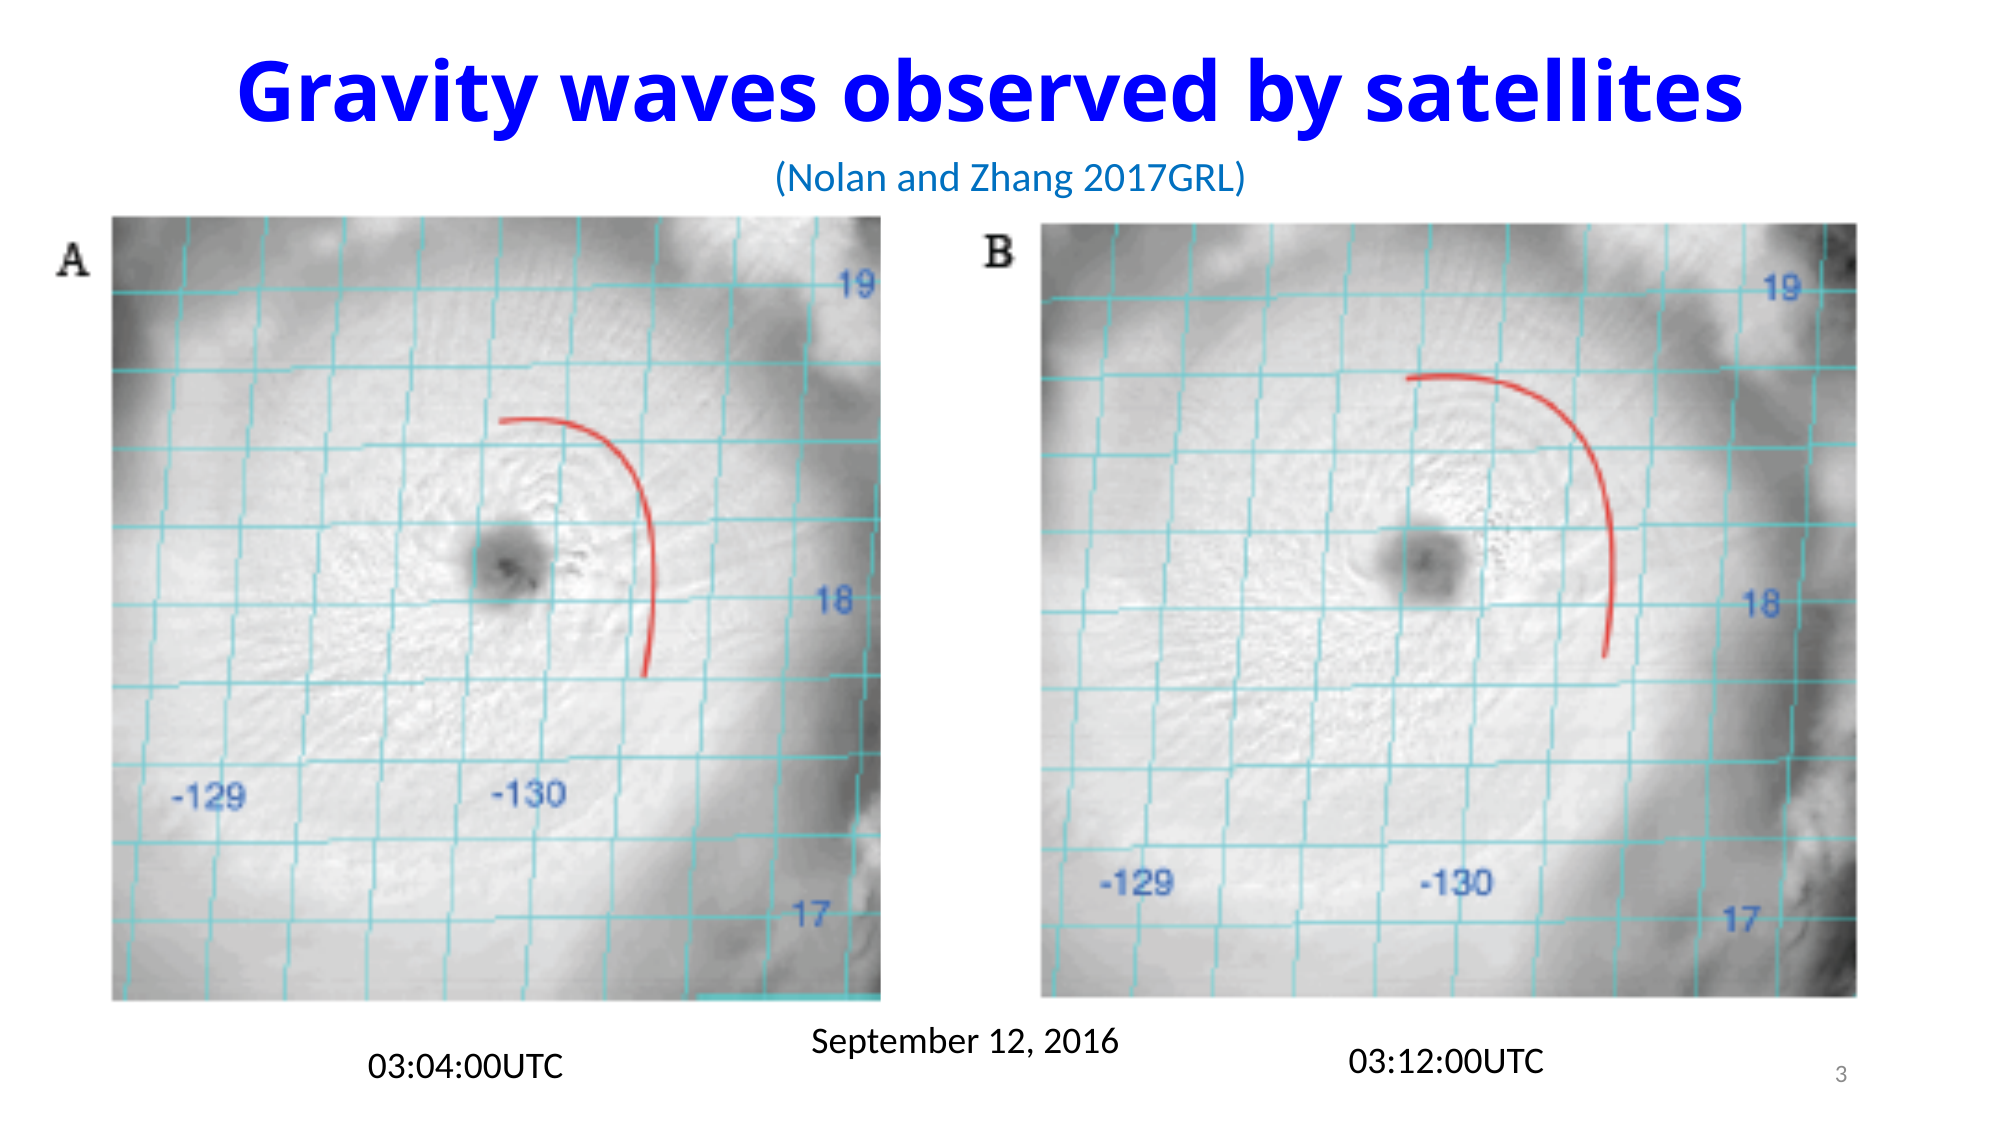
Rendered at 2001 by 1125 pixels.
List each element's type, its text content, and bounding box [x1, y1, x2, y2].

text_box (Nolan and Zhang 2017GRL) [759, 142, 1352, 203]
slide_number 3 [1412, 1065, 1863, 1103]
text_box 03:04:00UTC [353, 1033, 859, 1094]
text_box September 12, 2016 [796, 1032, 1168, 1069]
title Gravity waves observed by satellites [138, 0, 1864, 203]
text_box 03:12:00UTC [1333, 1065, 1840, 1089]
picture [0, 177, 1972, 1065]
